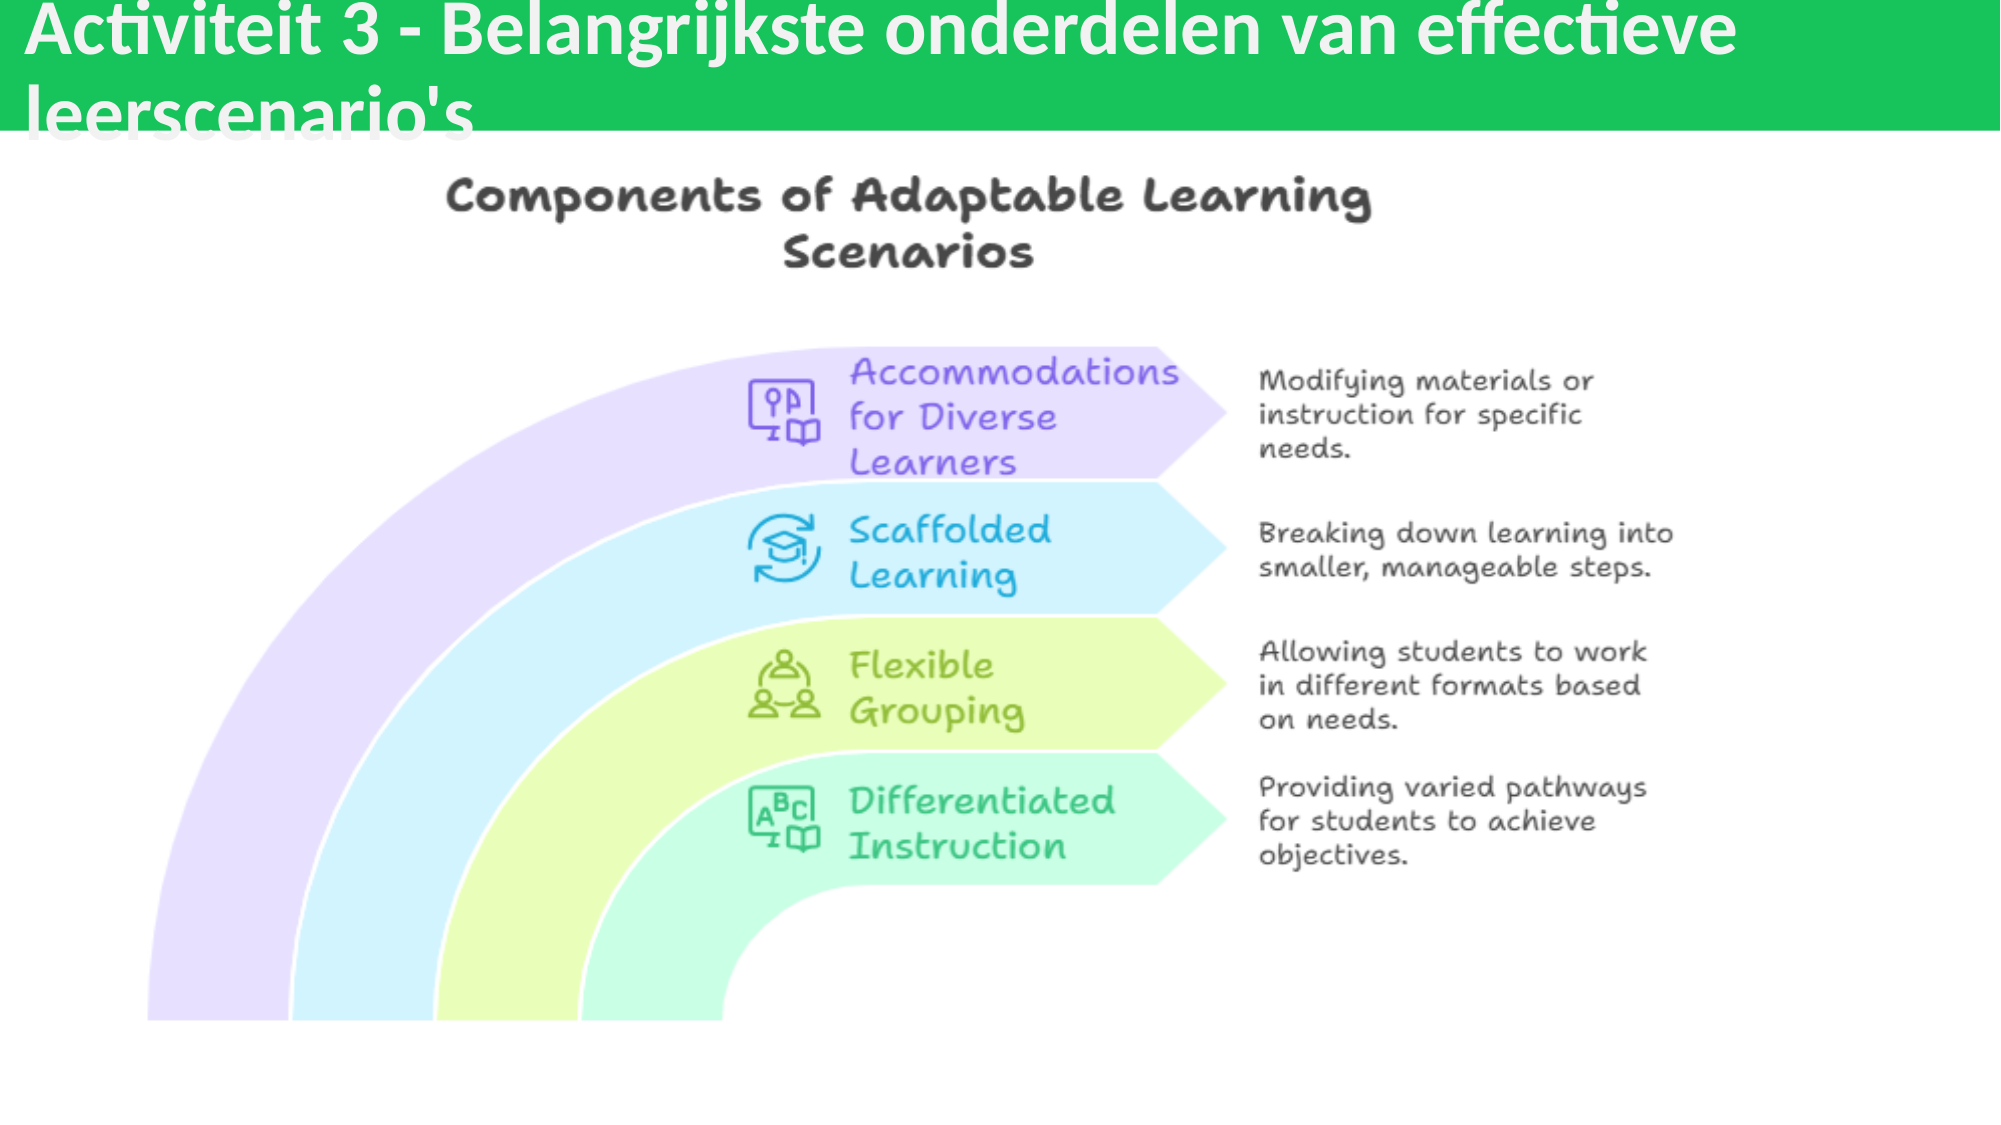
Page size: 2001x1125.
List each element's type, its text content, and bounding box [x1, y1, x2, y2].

title Activiteit 3 - Belangrijkste onderdelen van effectieve leerscenario's [16, 13, 1976, 131]
picture [98, 142, 1737, 1113]
